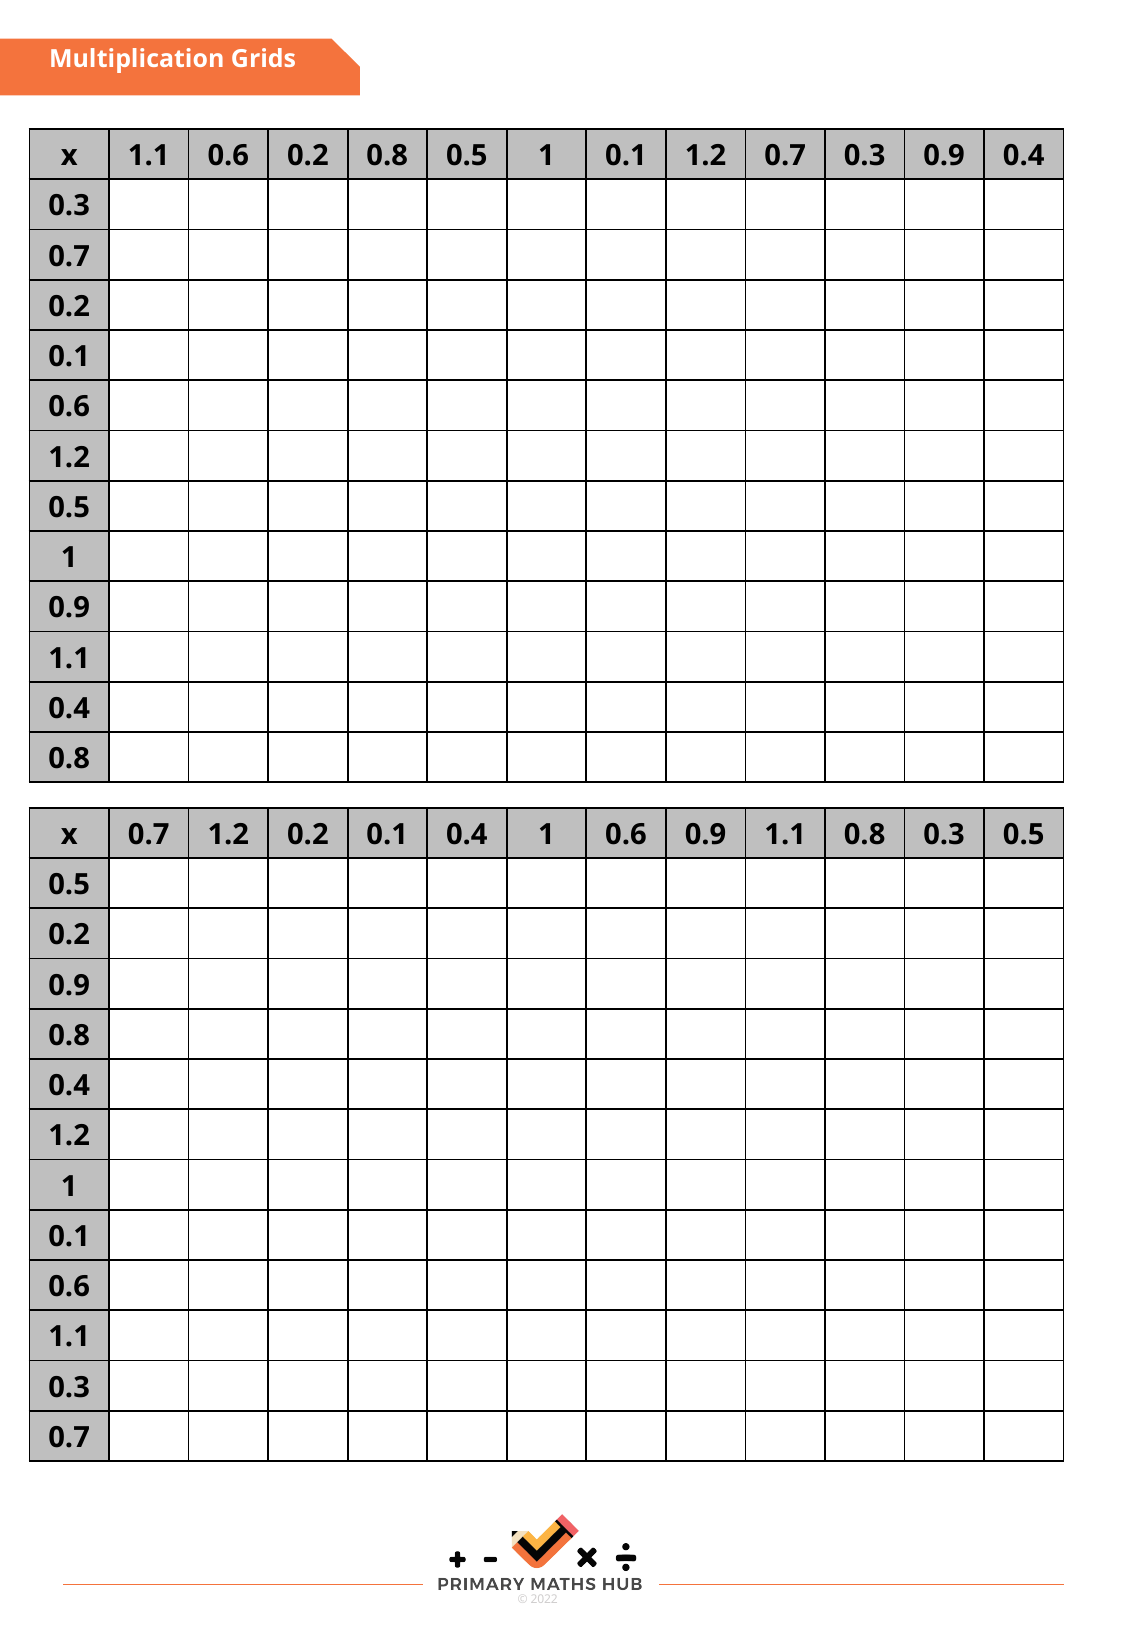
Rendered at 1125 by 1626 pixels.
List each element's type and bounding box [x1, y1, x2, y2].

table_cell [428, 1010, 506, 1058]
table_cell [746, 1361, 824, 1410]
table_cell [826, 431, 904, 480]
table_cell [826, 230, 904, 279]
table_cell [508, 532, 585, 580]
table_cell [428, 733, 506, 781]
table_cell [985, 1211, 1063, 1259]
table_cell [189, 431, 267, 480]
table_cell [746, 1211, 824, 1259]
table_cell [110, 1412, 188, 1460]
table_cell [746, 733, 824, 781]
table_cell [826, 582, 904, 631]
table_cell [667, 1060, 745, 1108]
table_cell [587, 1110, 665, 1159]
table_cell [985, 281, 1063, 329]
table_cell [905, 1010, 983, 1058]
table_cell [985, 909, 1063, 958]
table_cell [587, 281, 665, 329]
table_header [110, 809, 188, 857]
table_cell [349, 733, 426, 781]
table_cell [746, 281, 824, 329]
table_cell [587, 230, 665, 279]
table_cell [508, 331, 585, 379]
table_header [746, 130, 824, 178]
table_cell [587, 381, 665, 430]
table_cell [30, 1060, 108, 1108]
table_cell [905, 1361, 983, 1410]
table_cell [428, 482, 506, 530]
table_cell [30, 683, 108, 731]
table_cell [349, 1110, 426, 1159]
table_cell [746, 1160, 824, 1209]
text_box [0, 37, 361, 97]
table_header [189, 130, 267, 178]
table_cell [30, 1110, 108, 1159]
table_cell [746, 909, 824, 958]
table_cell [30, 431, 108, 480]
table_cell [985, 733, 1063, 781]
table_cell [905, 683, 983, 731]
table_header [667, 809, 745, 857]
table_cell [667, 1412, 745, 1460]
table_cell [508, 1211, 585, 1259]
table_cell [428, 1311, 506, 1360]
table_cell [30, 733, 108, 781]
table_cell [587, 1211, 665, 1259]
table_header [30, 130, 108, 178]
table_cell [349, 632, 426, 681]
table_header [905, 809, 983, 857]
table_cell [508, 1412, 585, 1460]
table_cell [508, 632, 585, 681]
table_cell [587, 331, 665, 379]
table_cell [30, 180, 108, 229]
table_cell [428, 1110, 506, 1159]
table_cell [428, 632, 506, 681]
table_cell [189, 482, 267, 530]
table_cell [905, 281, 983, 329]
table_cell [905, 230, 983, 279]
table_cell [269, 1261, 347, 1309]
table_cell [269, 532, 347, 580]
table_cell [985, 683, 1063, 731]
table_header [746, 809, 824, 857]
table_cell [189, 859, 267, 907]
table_cell [269, 1060, 347, 1108]
table_cell [349, 1160, 426, 1209]
table_cell [746, 1261, 824, 1309]
table_cell [428, 180, 506, 229]
table_cell [349, 1311, 426, 1360]
table_header [587, 809, 665, 857]
table_header [508, 130, 585, 178]
table_cell [985, 331, 1063, 379]
table_cell [189, 1361, 267, 1410]
table_cell [269, 1110, 347, 1159]
table_cell [110, 180, 188, 229]
table_cell [508, 281, 585, 329]
table_cell [667, 959, 745, 1008]
table_cell [985, 381, 1063, 430]
table_cell [826, 281, 904, 329]
table_cell [30, 532, 108, 580]
table_cell [746, 230, 824, 279]
table_cell [189, 532, 267, 580]
table_cell [826, 1211, 904, 1259]
table_cell [189, 683, 267, 731]
table_header [269, 809, 347, 857]
table_cell [905, 959, 983, 1008]
table_cell [508, 909, 585, 958]
table_cell [189, 230, 267, 279]
table_cell [985, 431, 1063, 480]
table_cell [905, 381, 983, 430]
table_cell [110, 1261, 188, 1309]
table_cell [826, 180, 904, 229]
table_cell [189, 632, 267, 681]
table_cell [587, 1160, 665, 1209]
table_cell [428, 683, 506, 731]
table_cell [428, 859, 506, 907]
table_cell [905, 331, 983, 379]
table_header [826, 130, 904, 178]
table_cell [905, 909, 983, 958]
table_cell [826, 959, 904, 1008]
table_cell [508, 1361, 585, 1410]
table_cell [428, 431, 506, 480]
table_cell [428, 959, 506, 1008]
table_cell [985, 1060, 1063, 1108]
table_cell [428, 1261, 506, 1309]
table_cell [30, 1361, 108, 1410]
table_cell [667, 381, 745, 430]
table_cell [826, 1010, 904, 1058]
table_cell [508, 1110, 585, 1159]
table_cell [269, 683, 347, 731]
table_cell [30, 1160, 108, 1209]
table_cell [587, 1412, 665, 1460]
table_cell [110, 1110, 188, 1159]
table_cell [667, 1211, 745, 1259]
table_cell [826, 1060, 904, 1108]
table_cell [428, 331, 506, 379]
table_cell [667, 331, 745, 379]
table_cell [905, 582, 983, 631]
table_cell [110, 1010, 188, 1058]
table_cell [508, 1010, 585, 1058]
table_cell [826, 1311, 904, 1360]
table_cell [110, 859, 188, 907]
table_cell [189, 331, 267, 379]
table_cell [826, 532, 904, 580]
table_cell [587, 532, 665, 580]
table_cell [985, 1361, 1063, 1410]
table_cell [985, 959, 1063, 1008]
table_cell [985, 1160, 1063, 1209]
table_cell [428, 909, 506, 958]
table_cell [985, 180, 1063, 229]
table_cell [269, 180, 347, 229]
table_cell [349, 482, 426, 530]
table_cell [269, 1211, 347, 1259]
table_cell [508, 1261, 585, 1309]
table_cell [508, 859, 585, 907]
table_cell [30, 482, 108, 530]
table_header [826, 809, 904, 857]
table_cell [667, 859, 745, 907]
table_cell [905, 1412, 983, 1460]
table_cell [667, 733, 745, 781]
table_header [667, 130, 745, 178]
table_cell [30, 1211, 108, 1259]
table_cell [985, 859, 1063, 907]
table_cell [667, 683, 745, 731]
table_header [349, 130, 426, 178]
table_cell [349, 230, 426, 279]
table_cell [349, 959, 426, 1008]
table_cell [269, 1311, 347, 1360]
table_header [110, 130, 188, 178]
table_header [985, 809, 1063, 857]
table_cell [30, 582, 108, 631]
picture [432, 1512, 648, 1597]
table_cell [905, 632, 983, 681]
table_cell [508, 230, 585, 279]
table_cell [30, 909, 108, 958]
table_cell [667, 482, 745, 530]
table_cell [826, 1160, 904, 1209]
table_header [985, 130, 1063, 178]
table_cell [587, 1010, 665, 1058]
table_cell [428, 381, 506, 430]
table_cell [189, 1060, 267, 1108]
table_cell [428, 1412, 506, 1460]
table_cell [189, 180, 267, 229]
table_cell [667, 431, 745, 480]
table_cell [269, 733, 347, 781]
table_cell [349, 1060, 426, 1108]
table_cell [826, 859, 904, 907]
table_cell [189, 959, 267, 1008]
table_cell [905, 859, 983, 907]
table_cell [508, 381, 585, 430]
table_cell [189, 1010, 267, 1058]
table_cell [508, 482, 585, 530]
table_cell [905, 1060, 983, 1108]
table_cell [30, 1261, 108, 1309]
table_cell [428, 1160, 506, 1209]
table_cell [269, 431, 347, 480]
table_header [269, 130, 347, 178]
table_cell [746, 1412, 824, 1460]
table_cell [667, 1110, 745, 1159]
table_cell [746, 959, 824, 1008]
table_cell [746, 331, 824, 379]
table_cell [985, 1110, 1063, 1159]
table_cell [428, 230, 506, 279]
table_cell [428, 281, 506, 329]
table_cell [508, 959, 585, 1008]
table_cell [985, 532, 1063, 580]
table_cell [746, 532, 824, 580]
table_cell [349, 331, 426, 379]
table_cell [349, 683, 426, 731]
table_cell [508, 431, 585, 480]
table_cell [110, 1060, 188, 1108]
table_cell [269, 1361, 347, 1410]
table_cell [189, 1261, 267, 1309]
table_cell [30, 230, 108, 279]
table_cell [349, 1261, 426, 1309]
table_cell [269, 1010, 347, 1058]
table_cell [110, 733, 188, 781]
table_cell [746, 632, 824, 681]
table_cell [189, 1160, 267, 1209]
table_cell [349, 909, 426, 958]
table_cell [905, 1160, 983, 1209]
table_cell [30, 381, 108, 430]
table_cell [349, 532, 426, 580]
table_cell [667, 1311, 745, 1360]
table_cell [508, 180, 585, 229]
table_cell [508, 1160, 585, 1209]
table_cell [428, 1211, 506, 1259]
table_cell [189, 582, 267, 631]
table_cell [110, 909, 188, 958]
table_cell [985, 582, 1063, 631]
table_cell [349, 1412, 426, 1460]
table_cell [746, 683, 824, 731]
text_box [429, 1584, 646, 1614]
table_cell [985, 1010, 1063, 1058]
table_cell [508, 1311, 585, 1360]
table_cell [667, 281, 745, 329]
table_cell [746, 582, 824, 631]
table_cell [905, 1261, 983, 1309]
table_header [508, 809, 585, 857]
table_cell [508, 733, 585, 781]
table_cell [30, 1311, 108, 1360]
table_cell [667, 632, 745, 681]
table_cell [189, 733, 267, 781]
table_cell [826, 1261, 904, 1309]
table_cell [905, 180, 983, 229]
table_cell [189, 381, 267, 430]
table_cell [746, 1060, 824, 1108]
table_cell [508, 683, 585, 731]
table_cell [110, 1311, 188, 1360]
table_cell [667, 1010, 745, 1058]
table_cell [349, 1361, 426, 1410]
table_cell [985, 1412, 1063, 1460]
table_cell [587, 632, 665, 681]
table_cell [30, 331, 108, 379]
table_cell [905, 733, 983, 781]
table_cell [905, 482, 983, 530]
table_cell [667, 1160, 745, 1209]
table_cell [349, 281, 426, 329]
table_cell [349, 1010, 426, 1058]
table_cell [428, 532, 506, 580]
table_cell [826, 1110, 904, 1159]
table_cell [30, 281, 108, 329]
table_cell [428, 1361, 506, 1410]
table_cell [667, 909, 745, 958]
table_cell [110, 230, 188, 279]
table_cell [587, 1261, 665, 1309]
table_cell [826, 733, 904, 781]
table_cell [269, 582, 347, 631]
table_cell [110, 1211, 188, 1259]
table_cell [189, 909, 267, 958]
table_cell [826, 331, 904, 379]
table_cell [110, 532, 188, 580]
table_cell [985, 1311, 1063, 1360]
table_cell [110, 1160, 188, 1209]
table_cell [269, 959, 347, 1008]
table_cell [30, 859, 108, 907]
table_cell [905, 532, 983, 580]
table_cell [110, 482, 188, 530]
table_header [428, 809, 506, 857]
table_cell [110, 381, 188, 430]
table_cell [110, 582, 188, 631]
table_cell [587, 180, 665, 229]
table_cell [746, 1010, 824, 1058]
table_cell [349, 859, 426, 907]
table_cell [587, 1060, 665, 1108]
table_cell [587, 909, 665, 958]
table_cell [587, 683, 665, 731]
table_header [349, 809, 426, 857]
table_cell [746, 859, 824, 907]
table_cell [905, 1211, 983, 1259]
table_cell [269, 859, 347, 907]
table_cell [667, 1261, 745, 1309]
table_cell [587, 582, 665, 631]
table_cell [587, 733, 665, 781]
table_cell [985, 230, 1063, 279]
table_header [30, 809, 108, 857]
table_cell [269, 1160, 347, 1209]
table_cell [349, 431, 426, 480]
table_cell [826, 1361, 904, 1410]
table_cell [30, 632, 108, 681]
table_header [189, 809, 267, 857]
table_cell [269, 482, 347, 530]
table_cell [269, 632, 347, 681]
table_header [905, 130, 983, 178]
table_cell [746, 180, 824, 229]
table_cell [667, 180, 745, 229]
table_cell [746, 431, 824, 480]
table_cell [428, 1060, 506, 1108]
table_cell [428, 582, 506, 631]
table_header [587, 130, 665, 178]
table_cell [189, 1211, 267, 1259]
table_cell [349, 381, 426, 430]
table_cell [587, 959, 665, 1008]
table_cell [349, 180, 426, 229]
table_cell [587, 1311, 665, 1360]
table_cell [826, 1412, 904, 1460]
table_cell [269, 1412, 347, 1460]
table_cell [508, 1060, 585, 1108]
table_cell [110, 632, 188, 681]
table_cell [667, 582, 745, 631]
table_cell [667, 1361, 745, 1410]
table_cell [189, 1311, 267, 1360]
table_cell [587, 482, 665, 530]
table_cell [667, 230, 745, 279]
table_cell [110, 683, 188, 731]
table_cell [269, 909, 347, 958]
table_cell [905, 1110, 983, 1159]
table_header [428, 130, 506, 178]
table_cell [826, 381, 904, 430]
table_cell [30, 1010, 108, 1058]
table_cell [667, 532, 745, 580]
table_cell [587, 431, 665, 480]
table_cell [587, 1361, 665, 1410]
table_cell [985, 1261, 1063, 1309]
table_cell [30, 1412, 108, 1460]
table_cell [905, 1311, 983, 1360]
table_cell [746, 1311, 824, 1360]
table_cell [826, 683, 904, 731]
table_cell [746, 381, 824, 430]
table_cell [110, 331, 188, 379]
table_cell [269, 230, 347, 279]
table_cell [110, 1361, 188, 1410]
table_cell [110, 431, 188, 480]
table_cell [905, 431, 983, 480]
table_cell [349, 582, 426, 631]
table_cell [110, 959, 188, 1008]
table_cell [30, 959, 108, 1008]
table_cell [508, 582, 585, 631]
table_cell [110, 281, 188, 329]
table_cell [746, 482, 824, 530]
table_cell [826, 482, 904, 530]
table_cell [189, 1110, 267, 1159]
table_cell [269, 381, 347, 430]
table_cell [826, 909, 904, 958]
table_cell [269, 281, 347, 329]
table_cell [985, 482, 1063, 530]
table_cell [985, 632, 1063, 681]
table_cell [189, 281, 267, 329]
table_cell [587, 859, 665, 907]
table_cell [349, 1211, 426, 1259]
table_cell [269, 331, 347, 379]
table_cell [746, 1110, 824, 1159]
table_cell [826, 632, 904, 681]
table_cell [189, 1412, 267, 1460]
